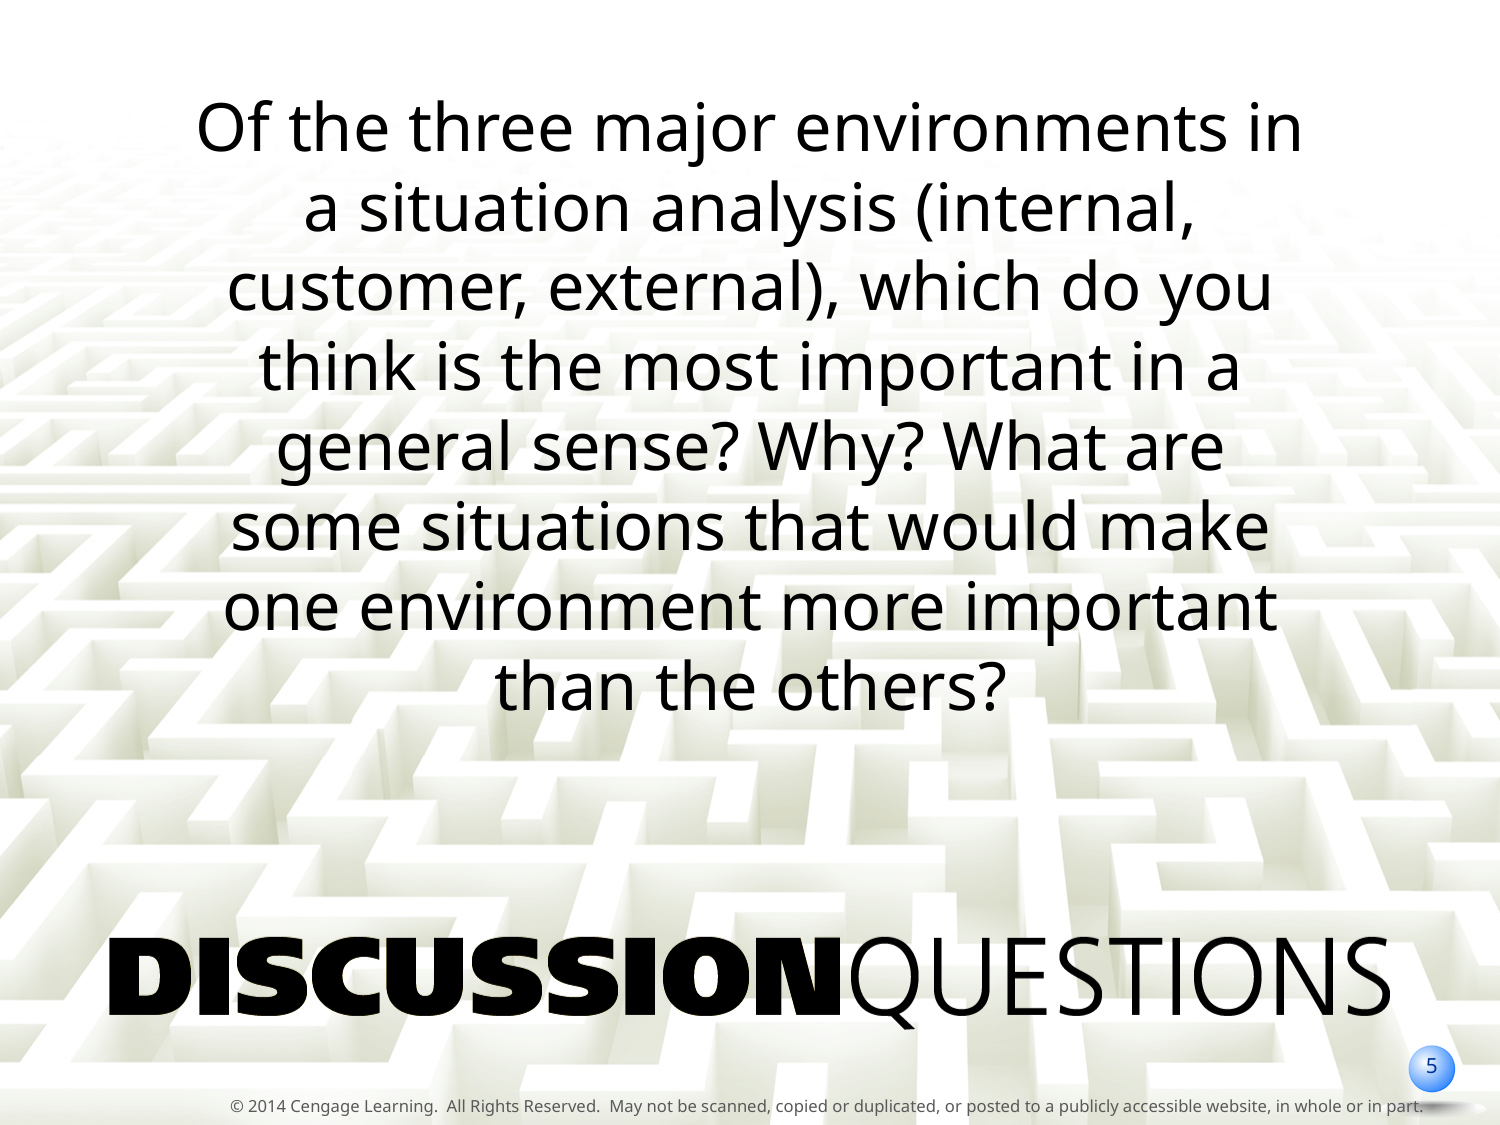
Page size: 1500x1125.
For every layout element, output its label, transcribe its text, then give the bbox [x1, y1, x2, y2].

picture [0, 0, 1500, 1125]
list Of the three major environments in a situation analysis (internal, customer, external), which do you think is the most important in a general sense? Why? What are some situations that would make one environment more important than the others? [168, 26, 1334, 782]
slide_number 5 [1386, 1037, 1478, 1097]
